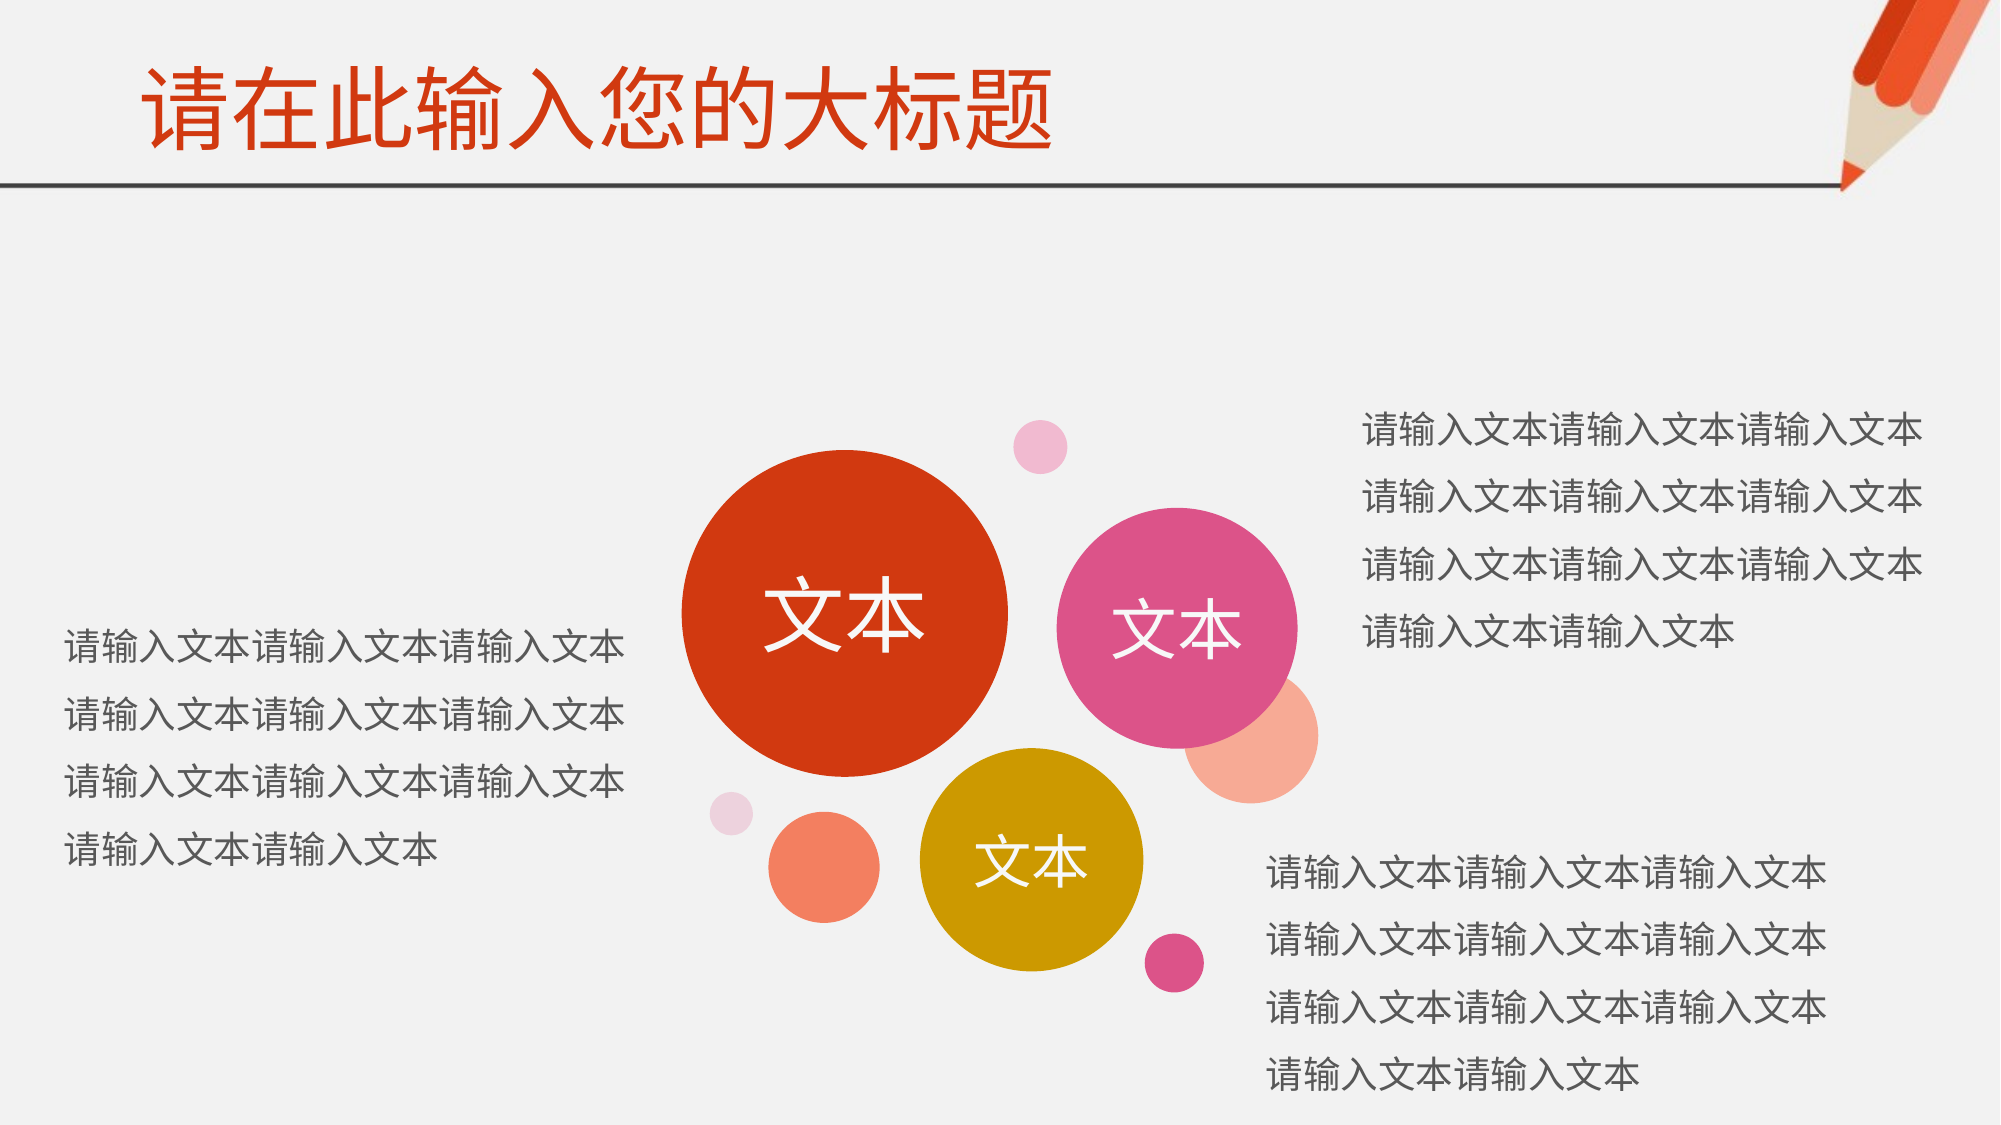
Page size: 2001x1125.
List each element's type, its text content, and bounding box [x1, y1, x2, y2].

text_box 请输入文本请输入文本请输入文本请输入文本请输入文本请输入文本请输入文本请输入文本请输入文本请输入文本请输入文本 [1345, 368, 1966, 669]
picture [0, 0, 2000, 1125]
title 请在此输入您的大标题 [123, 17, 1876, 172]
text_box 请输入文本请输入文本请输入文本请输入文本请输入文本请输入文本请输入文本请输入文本请输入文本请输入文本请输入文本 [48, 585, 669, 886]
text_box 请输入文本请输入文本请输入文本请输入文本请输入文本请输入文本请输入文本请输入文本请输入文本请输入文本请输入文本 [1250, 811, 1870, 1111]
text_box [681, 420, 1319, 993]
